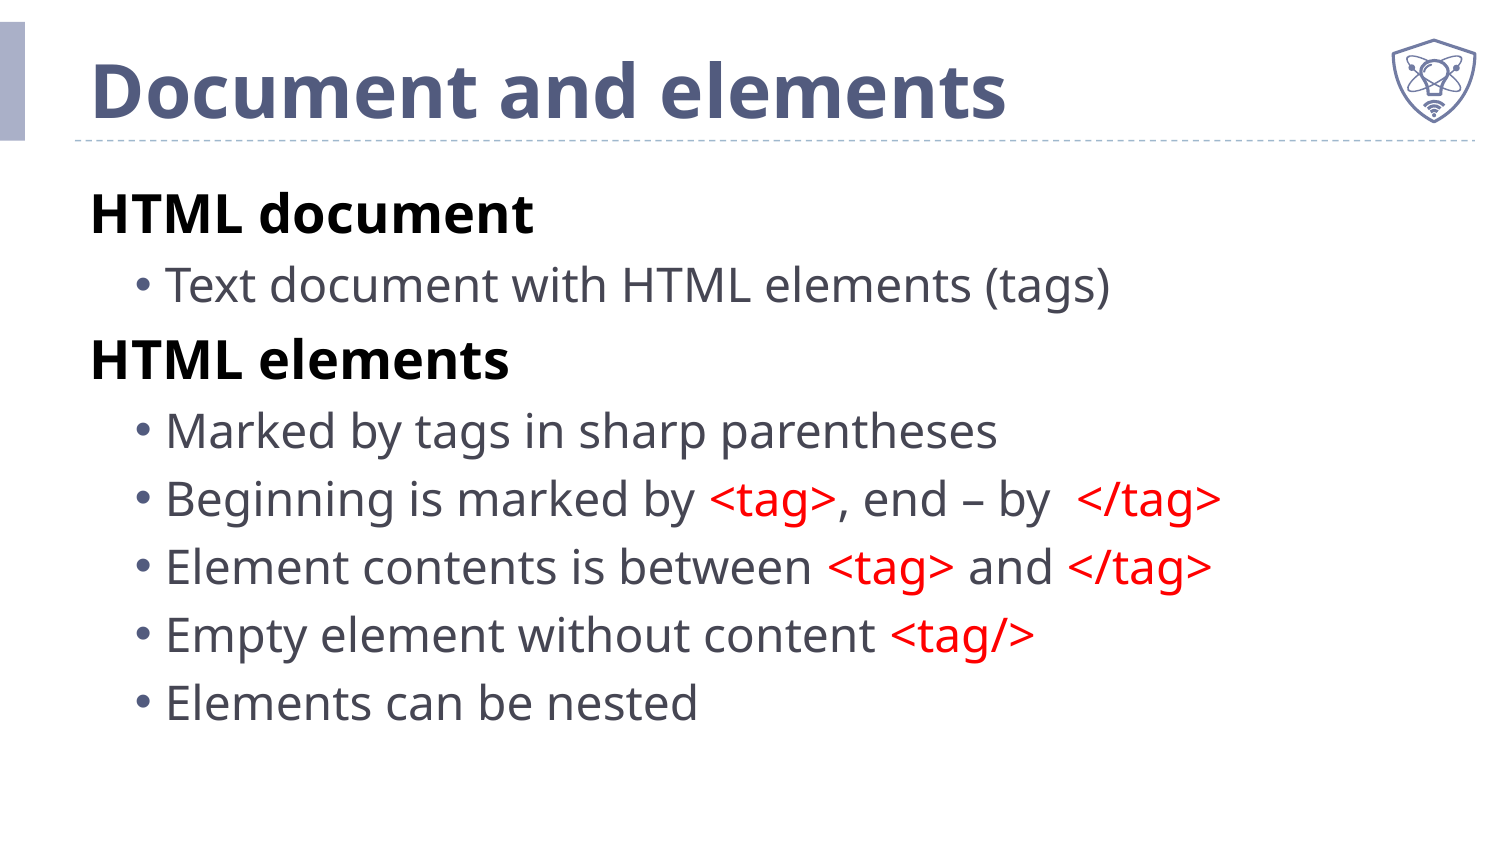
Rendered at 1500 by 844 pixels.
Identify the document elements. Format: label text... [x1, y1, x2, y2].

list HTML document Text document with HTML elements (tags) HTML elements Marked by tags in sharp parentheses Beginning is marked by <tag>, end – by </tag> Element contents is between <tag> and </tag> Empty element without content <tag/> Elements can be nested [75, 171, 1475, 835]
title Document and elements [75, 18, 1475, 141]
